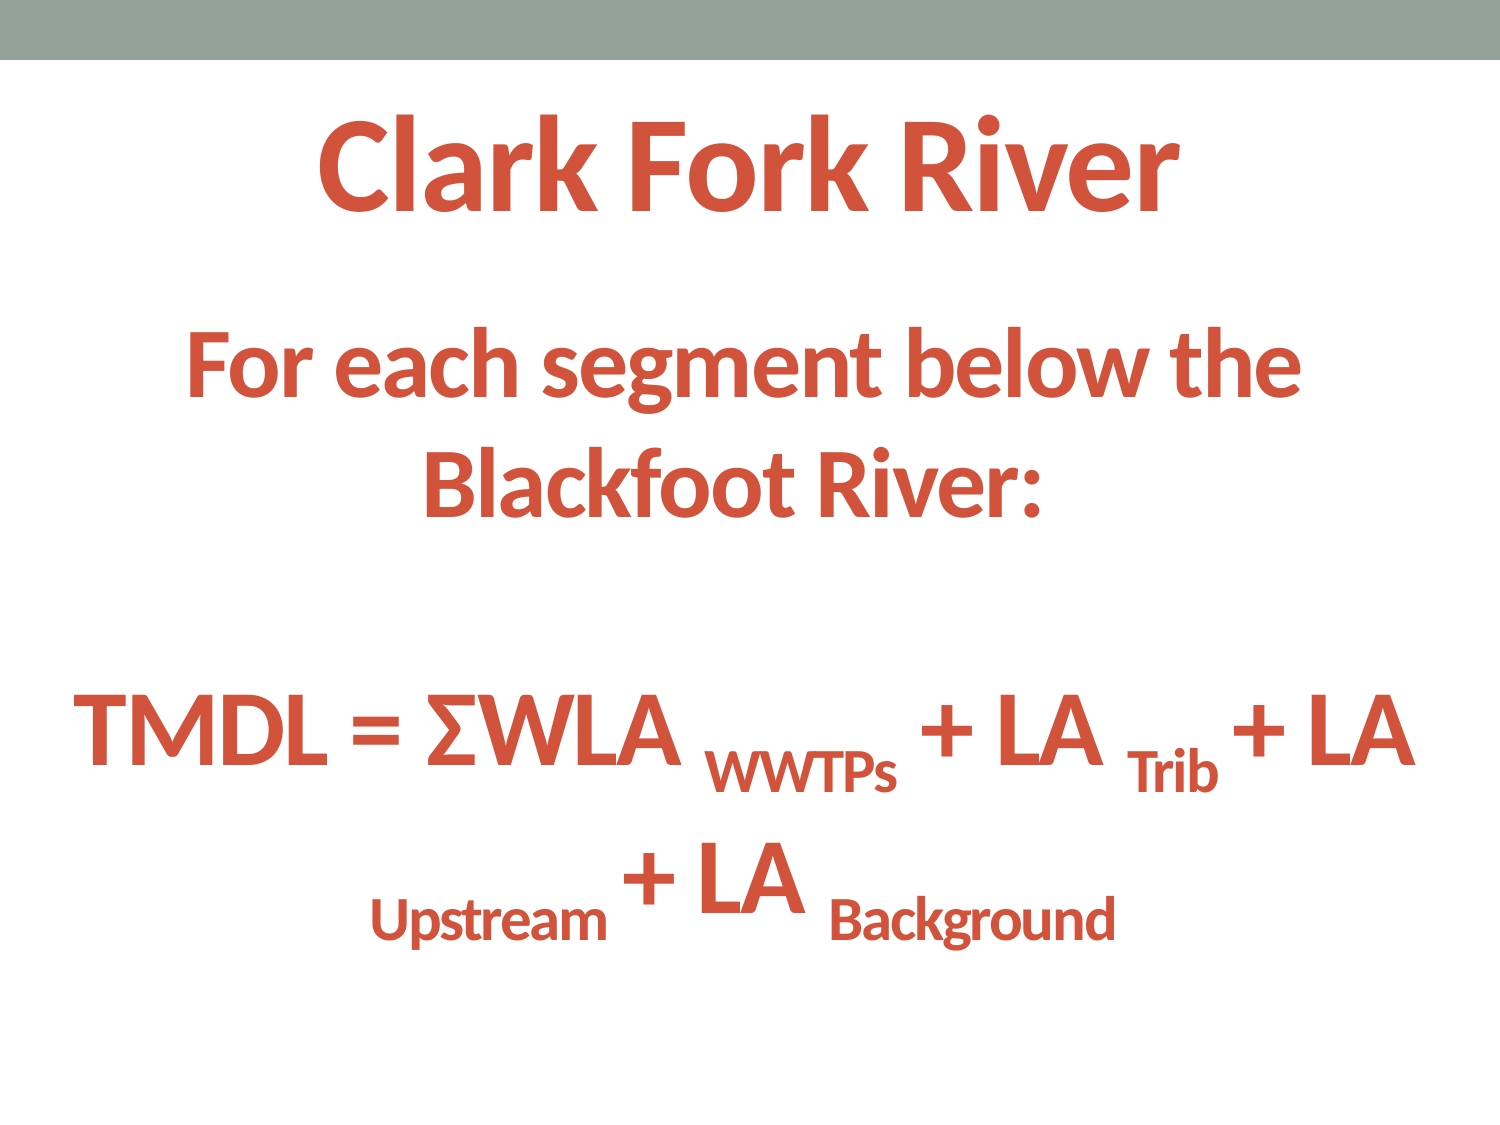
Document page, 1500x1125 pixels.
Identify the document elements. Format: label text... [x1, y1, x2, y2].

title Clark Fork River [75, 75, 1425, 238]
text_box For each segment below the Blackfoot River: TMDL = ΣWLA WWTPs + LA Trib + LA Upstream + LA Background [12, 350, 1475, 900]
